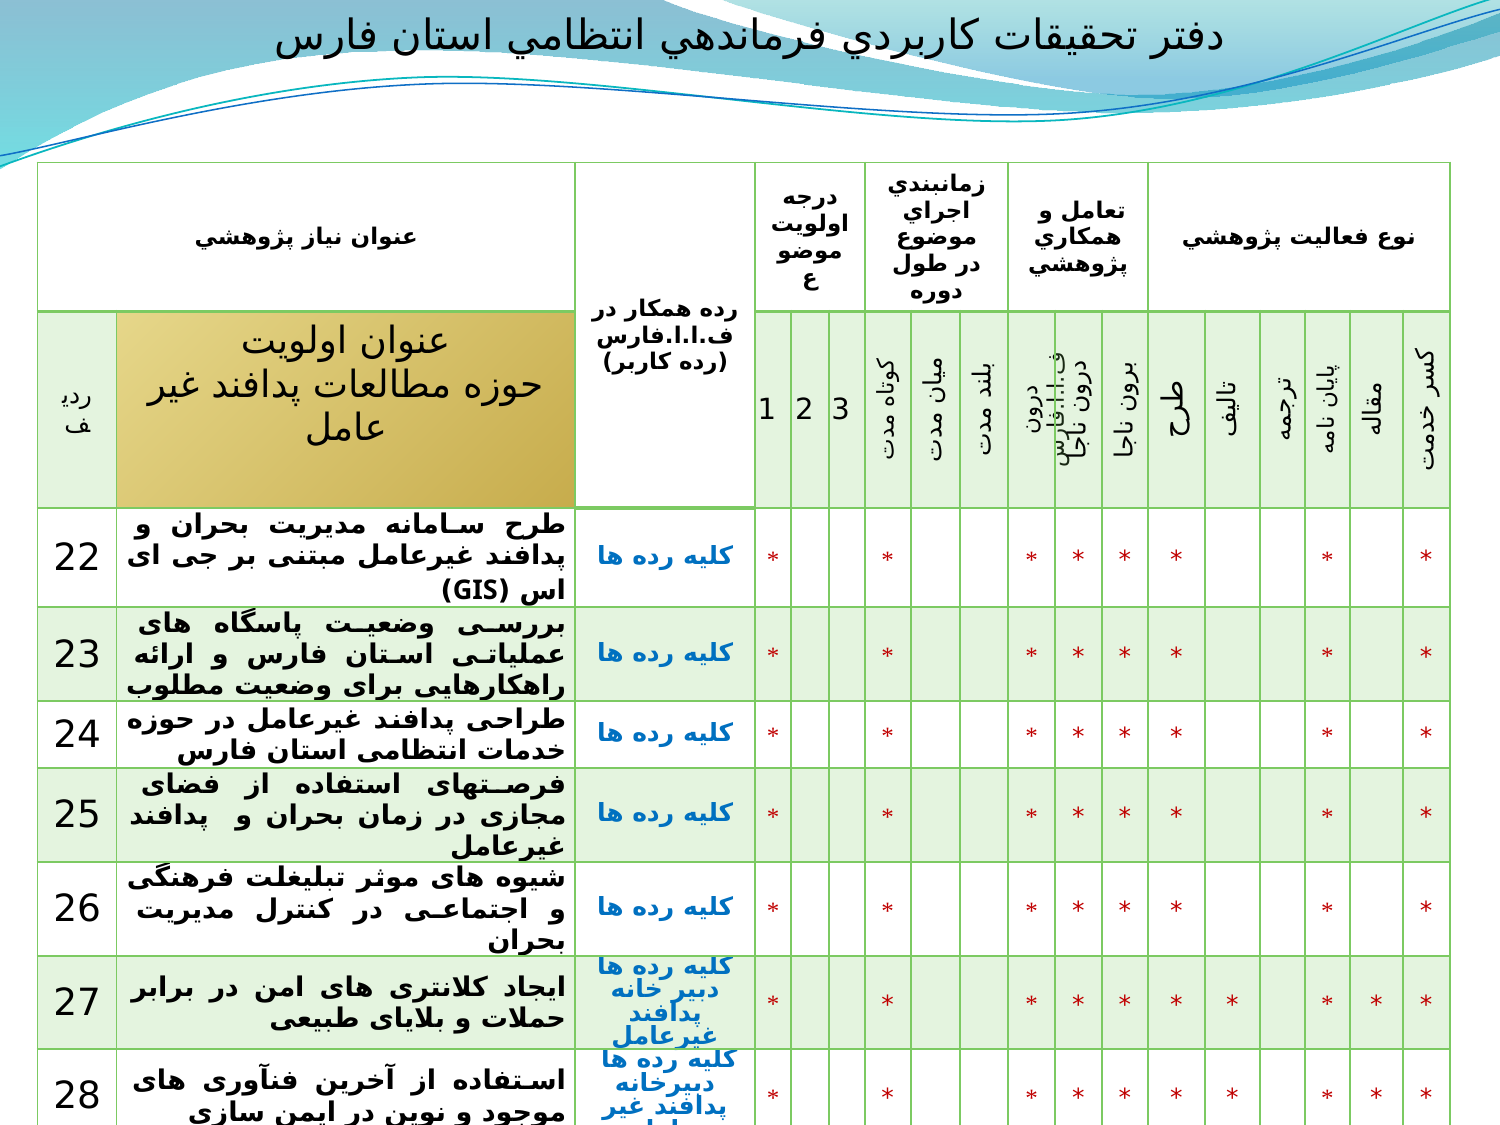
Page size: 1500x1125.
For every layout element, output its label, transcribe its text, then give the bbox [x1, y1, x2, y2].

table_cell [912, 509, 959, 606]
table_cell * [1103, 863, 1147, 955]
table_cell [912, 957, 959, 1048]
table_header نوع فعاليت پژوهشي [1149, 163, 1449, 310]
table_header تعامل و همكاري پژوهشي [1009, 163, 1147, 310]
table_cell * [1103, 1050, 1147, 1125]
table_cell [792, 608, 828, 700]
table_cell تاليف [1206, 313, 1259, 507]
table_cell [1206, 769, 1259, 861]
table_cell [830, 608, 864, 700]
table_cell * [1404, 769, 1449, 861]
table_cell * [1149, 1050, 1204, 1125]
table_cell [1261, 863, 1304, 955]
table_cell برون ناجا [1103, 313, 1147, 507]
table_cell * [1149, 769, 1204, 861]
table_cell * [1306, 608, 1349, 700]
table_cell [912, 769, 959, 861]
table_cell درون ف.ا.ا.فارس [1009, 313, 1054, 507]
table_cell [912, 608, 959, 700]
table_cell [1206, 509, 1259, 606]
table_cell * [1056, 957, 1101, 1048]
table_cell طراحی پدافند غیرعامل در حوزه خدمات انتظامی استان فارس [117, 702, 574, 767]
table_cell * [1056, 769, 1101, 861]
table_cell * [1351, 957, 1402, 1048]
table_cell كليه رده ها [576, 608, 754, 700]
table_cell * [1404, 957, 1449, 1048]
table_cell * [1103, 957, 1147, 1048]
table_cell * [1404, 608, 1449, 700]
table_cell * [866, 702, 910, 767]
table_cell * [1306, 769, 1349, 861]
table_cell [961, 608, 1007, 700]
table_cell [961, 863, 1007, 955]
text_box دفتر تحقيقات كاربردي فرماندهي انتظامي استان فارس [0, 0, 1500, 65]
table_cell * [1056, 863, 1101, 955]
table_cell ميان مدت [912, 313, 959, 507]
table_cell * [1009, 608, 1054, 700]
table_cell * [1149, 509, 1204, 606]
table_cell * [1056, 509, 1101, 606]
table_cell رديف [38, 313, 116, 507]
table_cell [830, 769, 864, 861]
table_cell * [1206, 1050, 1259, 1125]
table_cell 27 [38, 957, 116, 1048]
table_cell 24 [38, 702, 116, 767]
table_cell [1351, 863, 1402, 955]
table_cell شیوه های موثر تبلیغلت فرهنگی و اجتماعی در کنترل مدیریت بحران [117, 863, 574, 955]
table_cell * [1149, 863, 1204, 955]
table_cell [1261, 1050, 1304, 1125]
table_cell [961, 509, 1007, 606]
table_cell عنوان اولويت حوزه مطالعات پدافند غير عامل [117, 313, 574, 507]
table_cell * [1009, 957, 1054, 1048]
table_cell 25 [38, 769, 116, 861]
table_cell * [1103, 702, 1147, 767]
table_cell * [1306, 863, 1349, 955]
table_cell كليه رده ها [576, 863, 754, 955]
table_cell * [1009, 509, 1054, 606]
table_cell * [1404, 702, 1449, 767]
table_cell [830, 1050, 864, 1125]
table_cell * [1056, 702, 1101, 767]
table_cell [1261, 957, 1304, 1048]
table_cell طرح سامانه مدیریت بحران و پدافند غیرعامل مبتنی بر جی ای اس (GIS) [117, 509, 574, 606]
table_cell * [756, 608, 790, 700]
table_header درجه اولويت موضوع [756, 163, 864, 310]
table_cell كليه رده ها [576, 702, 754, 767]
table_cell بررسی وضعیت پاسگاه های عملیاتی استان فارس و ارائه راهکارهایی برای وضعیت مطلوب [117, 608, 574, 700]
table_cell * [1009, 769, 1054, 861]
table_cell [792, 1050, 828, 1125]
table_cell 22 [38, 509, 116, 606]
table_cell 1 [756, 313, 790, 507]
table_cell [1351, 769, 1402, 861]
table_cell * [1009, 1050, 1054, 1125]
table_cell [961, 957, 1007, 1048]
table_cell * [1404, 509, 1449, 606]
table_cell 2 [792, 313, 828, 507]
table_cell كسر خدمت [1404, 313, 1449, 507]
table_cell * [1056, 1050, 1101, 1125]
table_cell [1351, 608, 1402, 700]
table_cell * [756, 1050, 790, 1125]
table_cell [1351, 509, 1402, 606]
table_cell فرصتهای استفاده از فضای مجازی در زمان بحران و پدافند غیرعامل [117, 769, 574, 861]
table_cell * [1149, 957, 1204, 1048]
table_cell [961, 769, 1007, 861]
table_cell [1206, 608, 1259, 700]
table_cell [1261, 509, 1304, 606]
table_header زمانبندي اجراي موضوع در طول دوره [866, 163, 1007, 310]
table_cell * [1009, 863, 1054, 955]
table_cell [961, 1050, 1007, 1125]
table_cell * [866, 608, 910, 700]
table_cell * [866, 957, 910, 1048]
table_cell [792, 702, 828, 767]
table_cell [1351, 702, 1402, 767]
table_cell [830, 863, 864, 955]
table_cell مقاله [1351, 313, 1402, 507]
table_cell [1261, 702, 1304, 767]
table_cell * [756, 957, 790, 1048]
table_cell * [866, 1050, 910, 1125]
table_cell * [756, 509, 790, 606]
table_cell * [756, 863, 790, 955]
table_cell * [1351, 1050, 1402, 1125]
table_cell [961, 702, 1007, 767]
table_cell [792, 509, 828, 606]
table_cell * [1306, 702, 1349, 767]
table_cell * [1056, 608, 1101, 700]
table_cell پايان نامه [1306, 313, 1349, 507]
table_cell [830, 957, 864, 1048]
table_header عنوان نياز پژوهشي [38, 163, 574, 310]
table_cell * [1306, 1050, 1349, 1125]
table_cell [912, 1050, 959, 1125]
table_header رده همكار در ف.ا.ا.فارس (رده كاربر) [576, 163, 754, 506]
table_cell [912, 863, 959, 955]
table_cell كليه رده ها دبيرخانه پدافند غير عامل [576, 1050, 754, 1125]
table_cell [1206, 702, 1259, 767]
table_cell كوتاه مدت [866, 313, 910, 507]
table_cell * [866, 509, 910, 606]
table_cell [1206, 863, 1259, 955]
table_cell * [1306, 957, 1349, 1048]
table_cell 3 [830, 313, 864, 507]
table_cell [792, 863, 828, 955]
table_cell استفاده از آخرین فنآوری های موجود و نوین در ایمن سازی [117, 1050, 574, 1125]
table_cell * [1103, 509, 1147, 606]
table_cell * [1404, 863, 1449, 955]
table_cell [792, 957, 828, 1048]
table_cell 28 [38, 1050, 116, 1125]
table_cell [830, 702, 864, 767]
table_cell * [756, 769, 790, 861]
table_cell * [1149, 702, 1204, 767]
table_cell [1261, 769, 1304, 861]
table_cell * [1149, 608, 1204, 700]
table_cell كليه رده ها [576, 769, 754, 861]
table_cell درون ناجا [1056, 313, 1101, 507]
table_cell * [1206, 957, 1259, 1048]
table_cell [792, 769, 828, 861]
table_cell * [1103, 608, 1147, 700]
table_cell كليه رده ها [576, 510, 754, 606]
table_cell طرح [1149, 313, 1204, 507]
table_cell * [866, 863, 910, 955]
table_cell * [756, 702, 790, 767]
table_cell ایجاد کلانتری های امن در برابر حملات و بلایای طبیعی [117, 957, 574, 1048]
table_cell [1261, 608, 1304, 700]
table_cell * [1404, 1050, 1449, 1125]
table_cell * [1103, 769, 1147, 861]
table_cell بلند مدت [961, 313, 1007, 507]
table_cell * [866, 769, 910, 861]
table_cell * [1306, 509, 1349, 606]
table_cell [830, 509, 864, 606]
table_cell 26 [38, 863, 116, 955]
table_cell كليه رده ها دبير خانه پدافند غیرعامل [576, 957, 754, 1048]
table_cell * [1009, 702, 1054, 767]
table_cell ترجمه [1261, 313, 1304, 507]
table_cell 23 [38, 608, 116, 700]
table_cell [912, 702, 959, 767]
